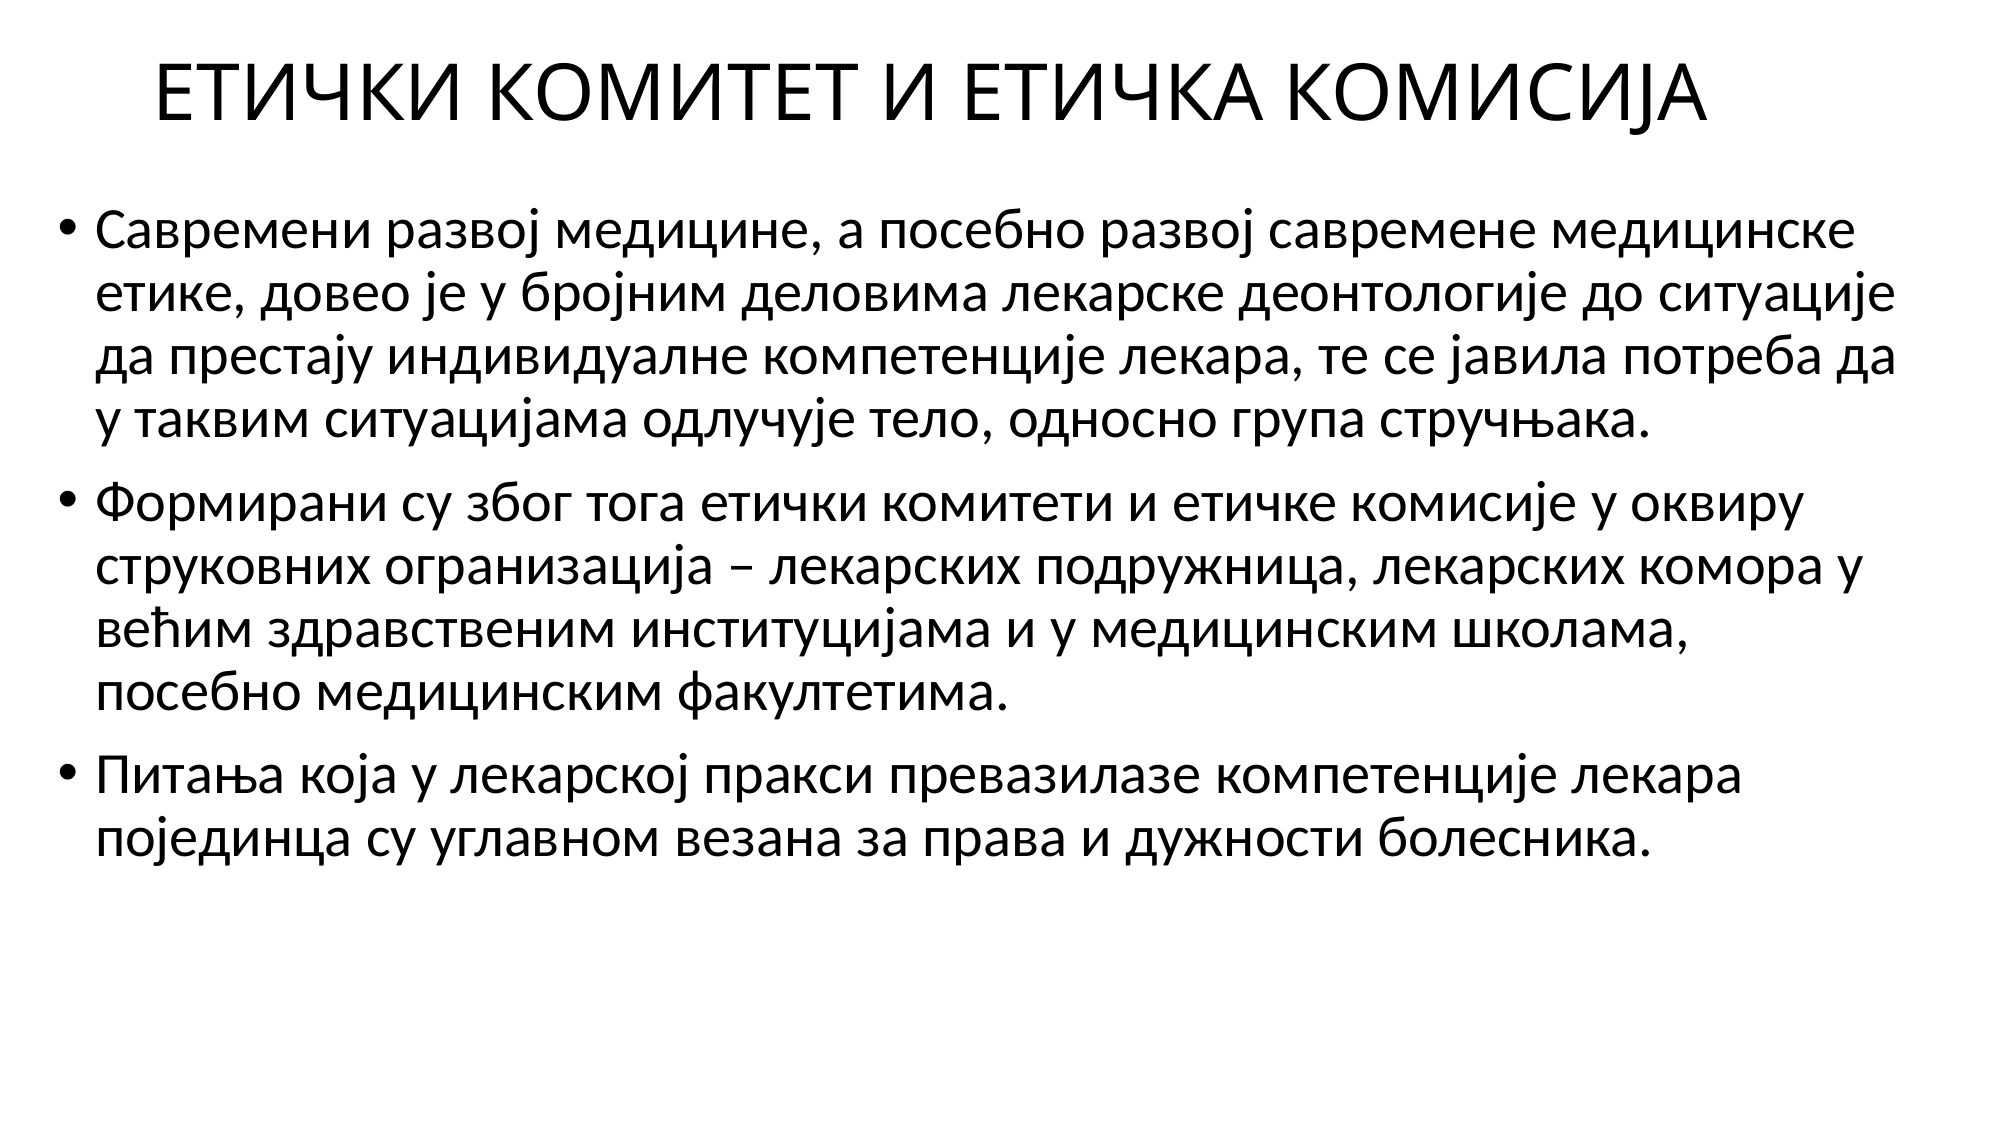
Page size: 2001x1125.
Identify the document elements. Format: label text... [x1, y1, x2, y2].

title ЕТИЧКИ КОМИТЕТ И ЕТИЧКА КОМИСИЈА [137, 44, 1863, 147]
list Савремени развој медицине, а посебно развој савремене медицинске етике, довео је у бројним деловима лекарске деонтологије до ситуације да престају индивидуалне компетенције лекара, те се јавила потреба да у таквим ситуацијама одлучује тело, односно група стручњака. Формирани су због тога етички комитети и етичке комисије у оквиру струковних огранизација – лекарских подружница, лекарских комора у већим здравственим институцијама и у медицинским школама, посебно медицинским факултетима. Питања која у лекарској пракси превазилазе компетенције лекара појединца су углавном везана за права и дужности болесника. [42, 190, 1917, 1049]
